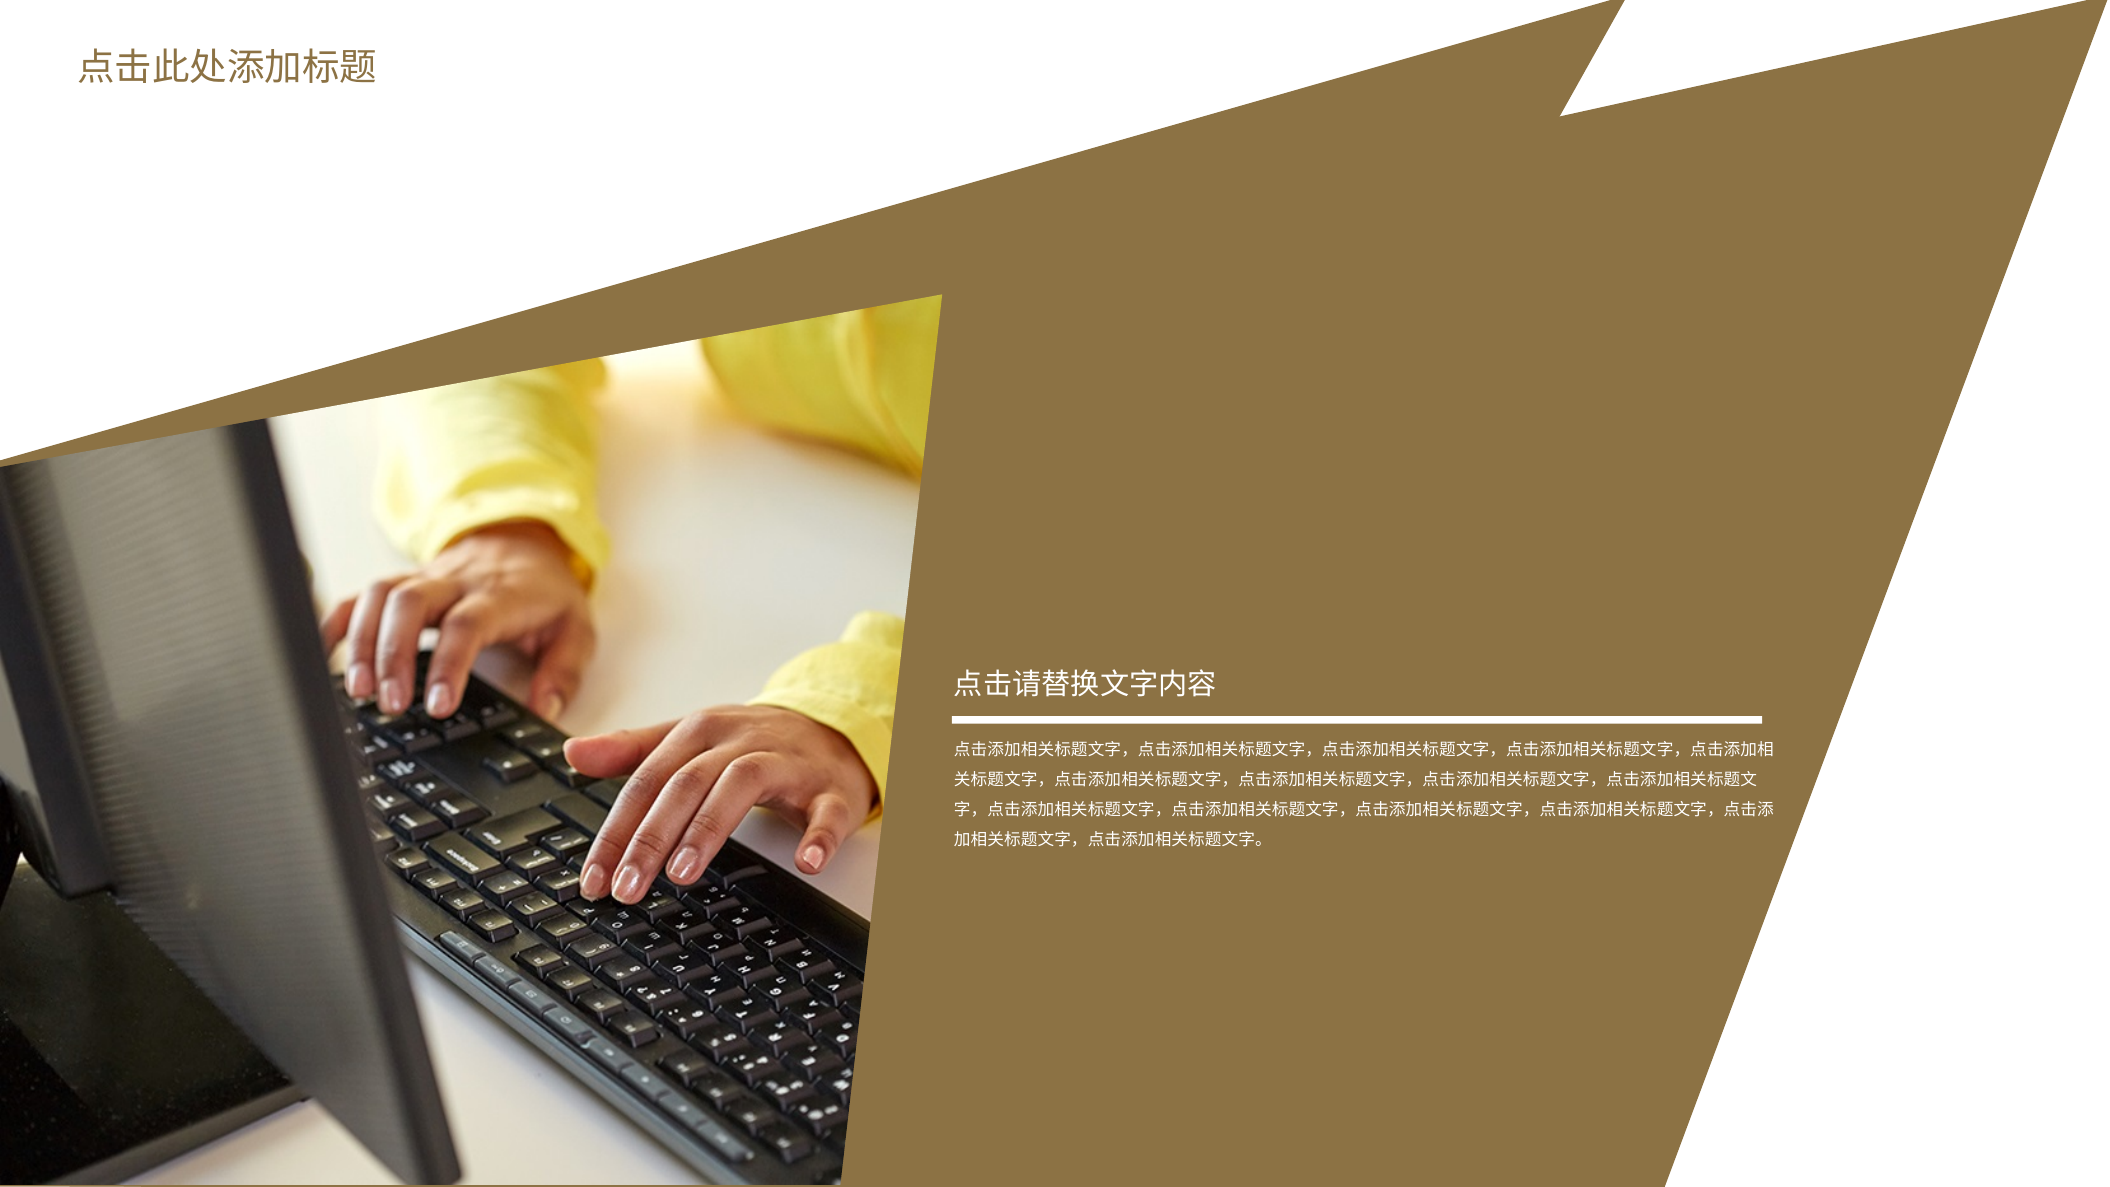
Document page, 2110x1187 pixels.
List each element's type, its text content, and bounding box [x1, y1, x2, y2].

text_box [0, 293, 944, 1186]
text_box 点击添加相关标题文字，点击添加相关标题文字，点击添加相关标题文字，点击添加相关标题文字，点击添加相关标题文字，点击添加相关标题文字，点击添加相关标题文字，点击添加相关标题文字，点击添加相关标题文字，点击添加相关标题文字，点击添加相关标题文字，点击添加相关标题文字，点击添加相关标题文字，点击添加相关标题文字，点击添加相关标题文字。 [939, 721, 1799, 856]
text_box 点击此处添加标题 [62, 35, 417, 94]
text_box 点击请替换文字内容 [939, 640, 1303, 708]
text_box [0, 0, 1626, 1187]
text_box [1227, 0, 2109, 830]
text_box [963, 856, 1790, 1187]
text_box [951, 715, 1763, 725]
